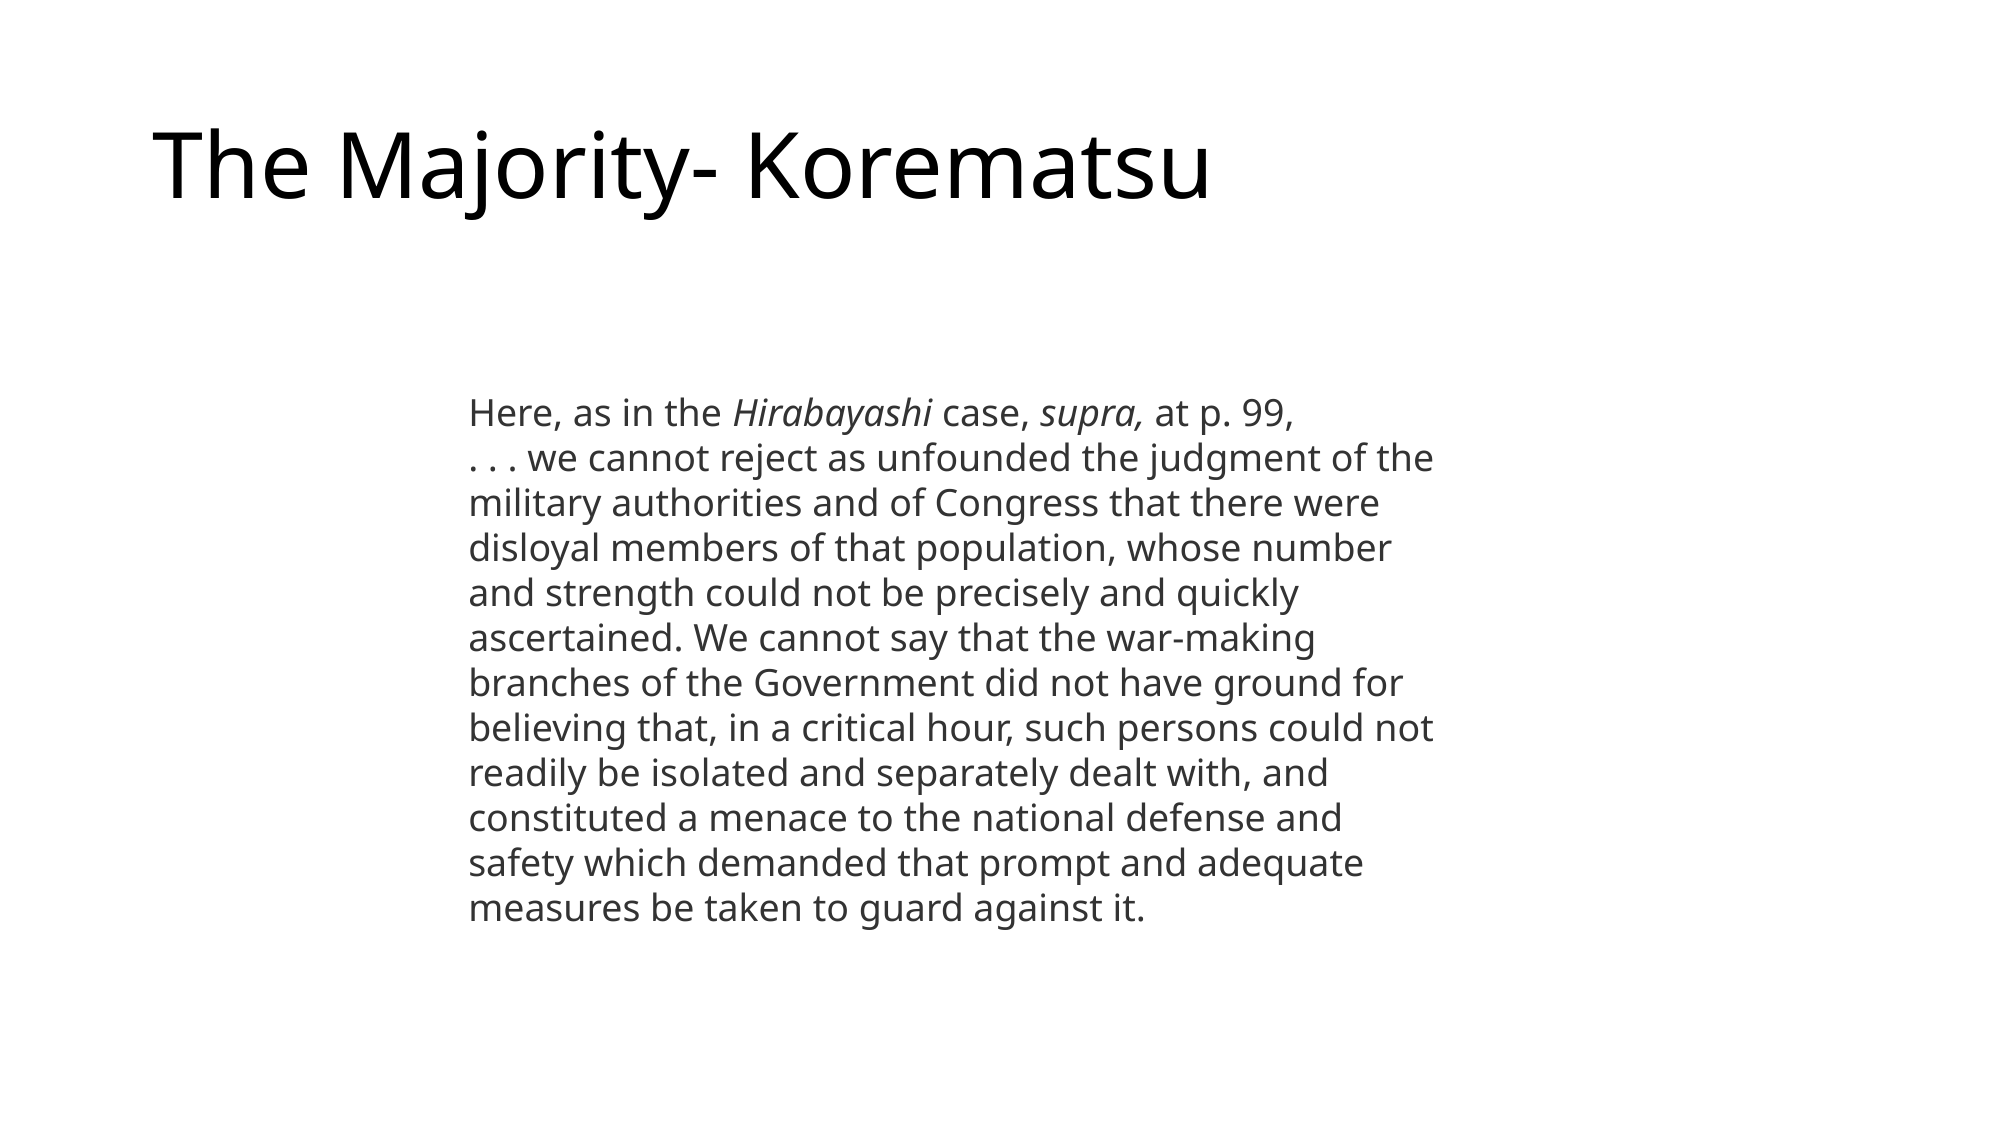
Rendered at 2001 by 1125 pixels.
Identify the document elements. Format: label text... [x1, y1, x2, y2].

title The Majority- Korematsu [137, 59, 1863, 278]
text_box Here, as in the Hirabayashi case, supra, at p. 99, . . . we cannot reject as unfounded the judgment of the military authorities and of Congress that there were disloyal members of that population, whose number and strength could not be precisely and quickly ascertained. We cannot say that the war-making branches of the Government did not have ground for believing that, in a critical hour, such persons could not readily be isolated and separately dealt with, and constituted a menace to the national defense and safety which demanded that prompt and adequate measures be taken to guard against it. [453, 382, 1454, 937]
